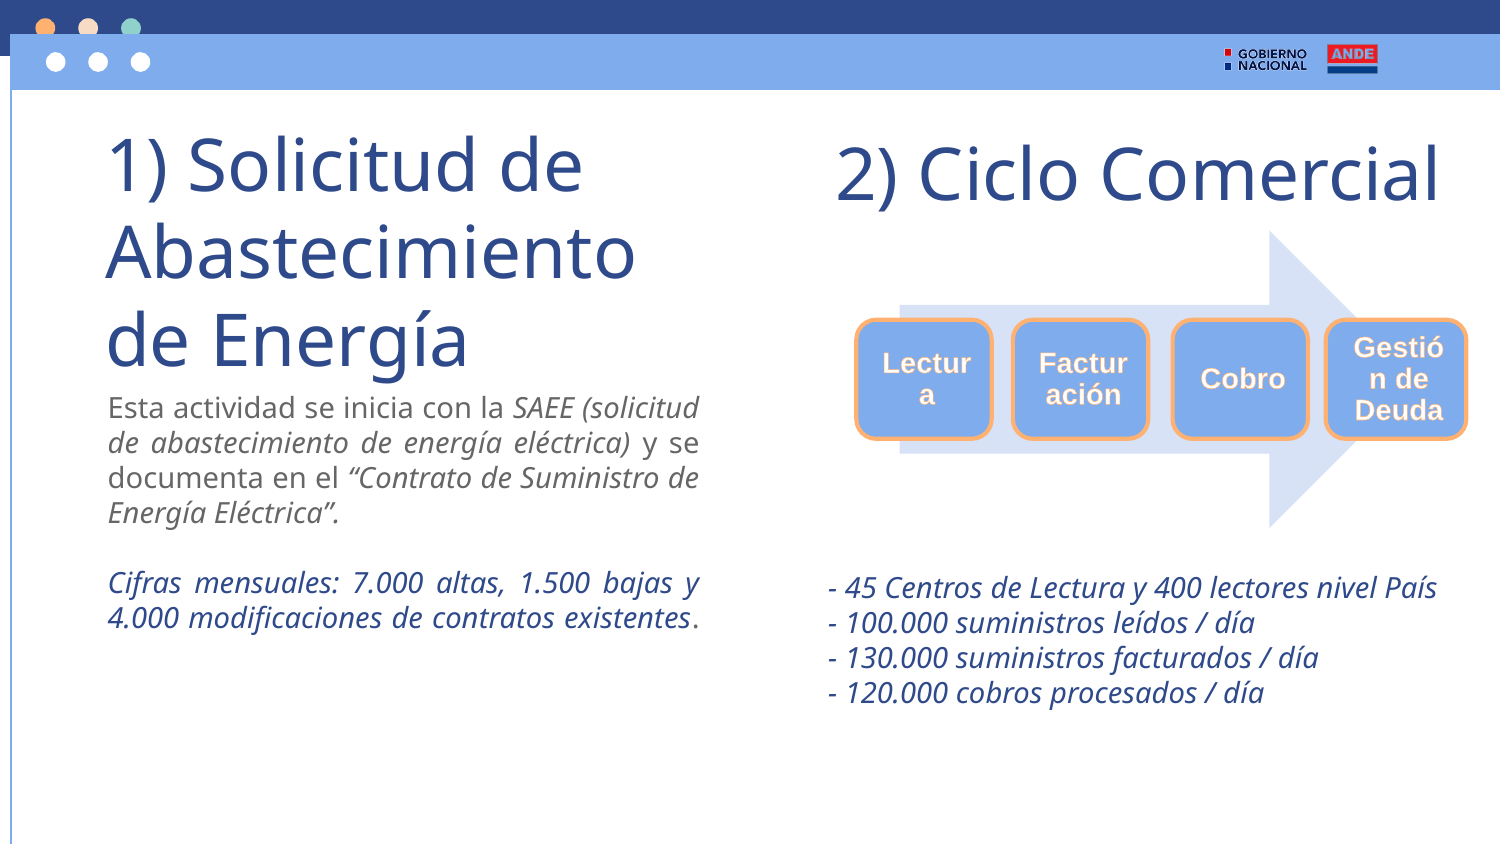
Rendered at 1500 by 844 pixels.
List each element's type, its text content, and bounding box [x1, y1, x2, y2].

subtitle Esta actividad se inicia con la SAEE (solicitud de abastecimiento de energía eléctrica) y se documenta en el “Contrato de Suministro de Energía Eléctrica”. Cifras mensuales: 7.000 altas, 1.500 bajas y 4.000 modificaciones de contratos existentes. [17, 374, 715, 620]
text_box - 45 Centros de Lectura y 400 lectores nivel País - 100.000 suministros leídos / día - 130.000 suministros facturados / día - 120.000 cobros procesados / día [738, 519, 1483, 765]
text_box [1222, 31, 1378, 83]
text_box 2) Ciclo Comercial [809, 91, 1458, 231]
title 1) Solicitud de Abastecimiento de Energía [89, 256, 739, 396]
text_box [856, 230, 1467, 529]
